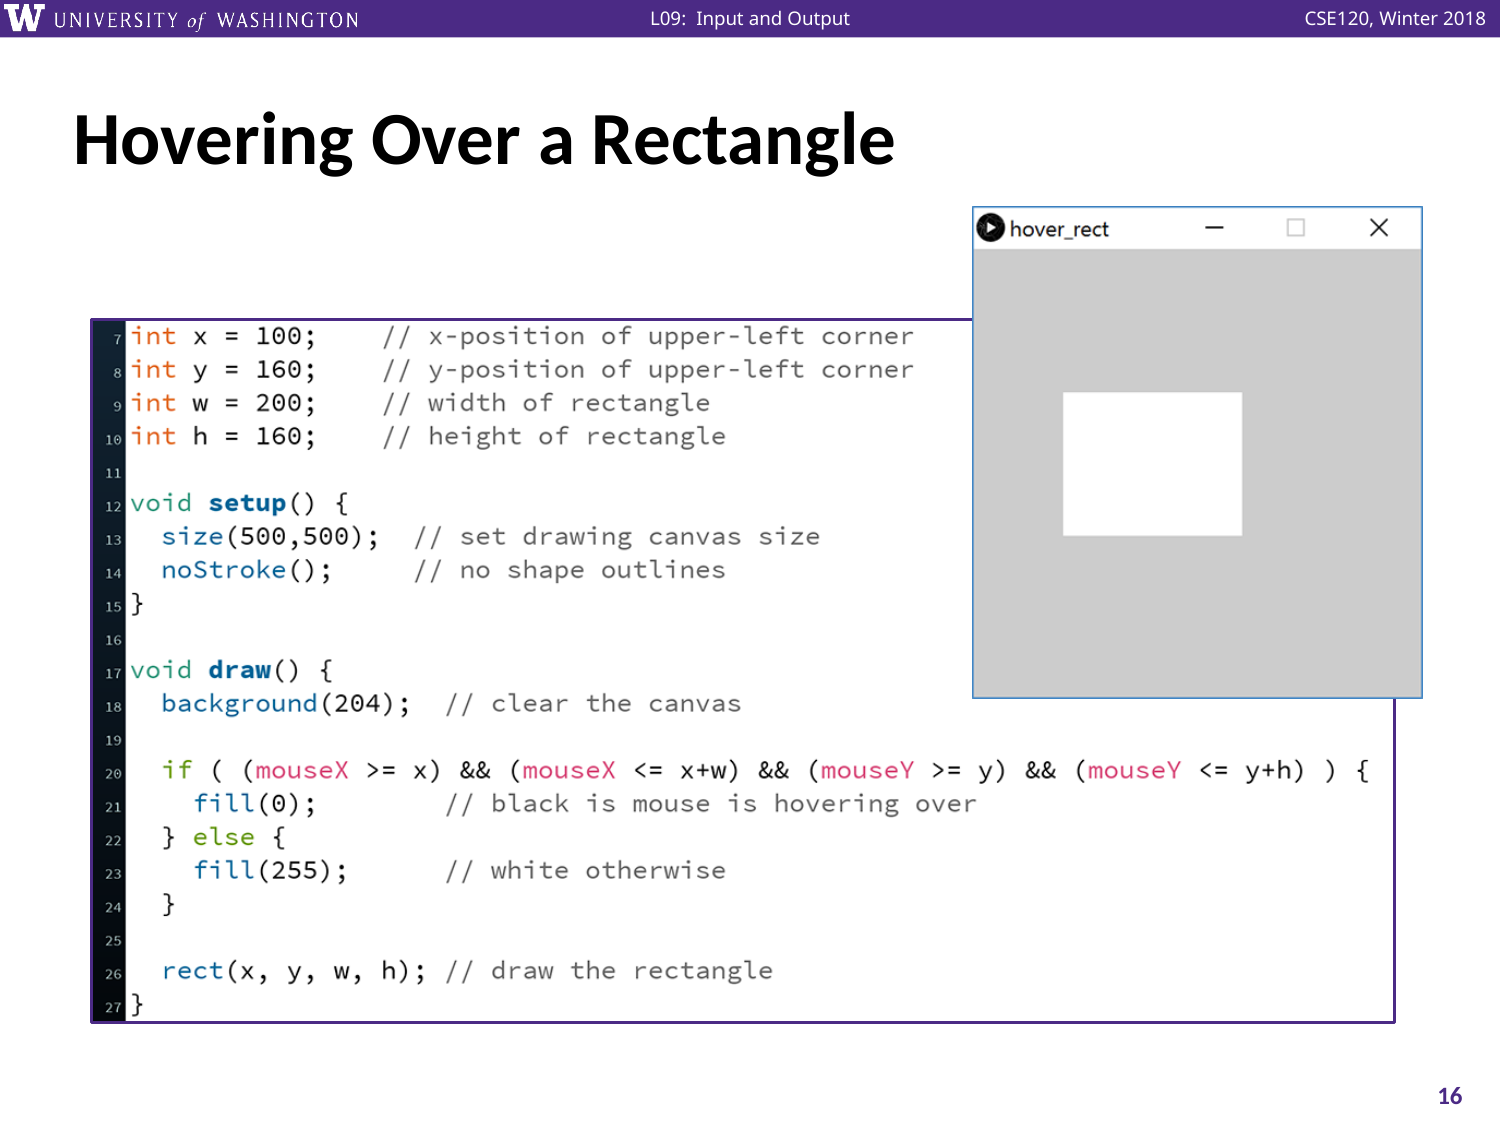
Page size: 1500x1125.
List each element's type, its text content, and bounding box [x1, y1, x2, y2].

picture [93, 206, 1423, 1022]
slide_number 16 [1400, 1065, 1500, 1125]
picture [4, 4, 358, 32]
title Hovering Over a Rectangle [58, 71, 1438, 198]
